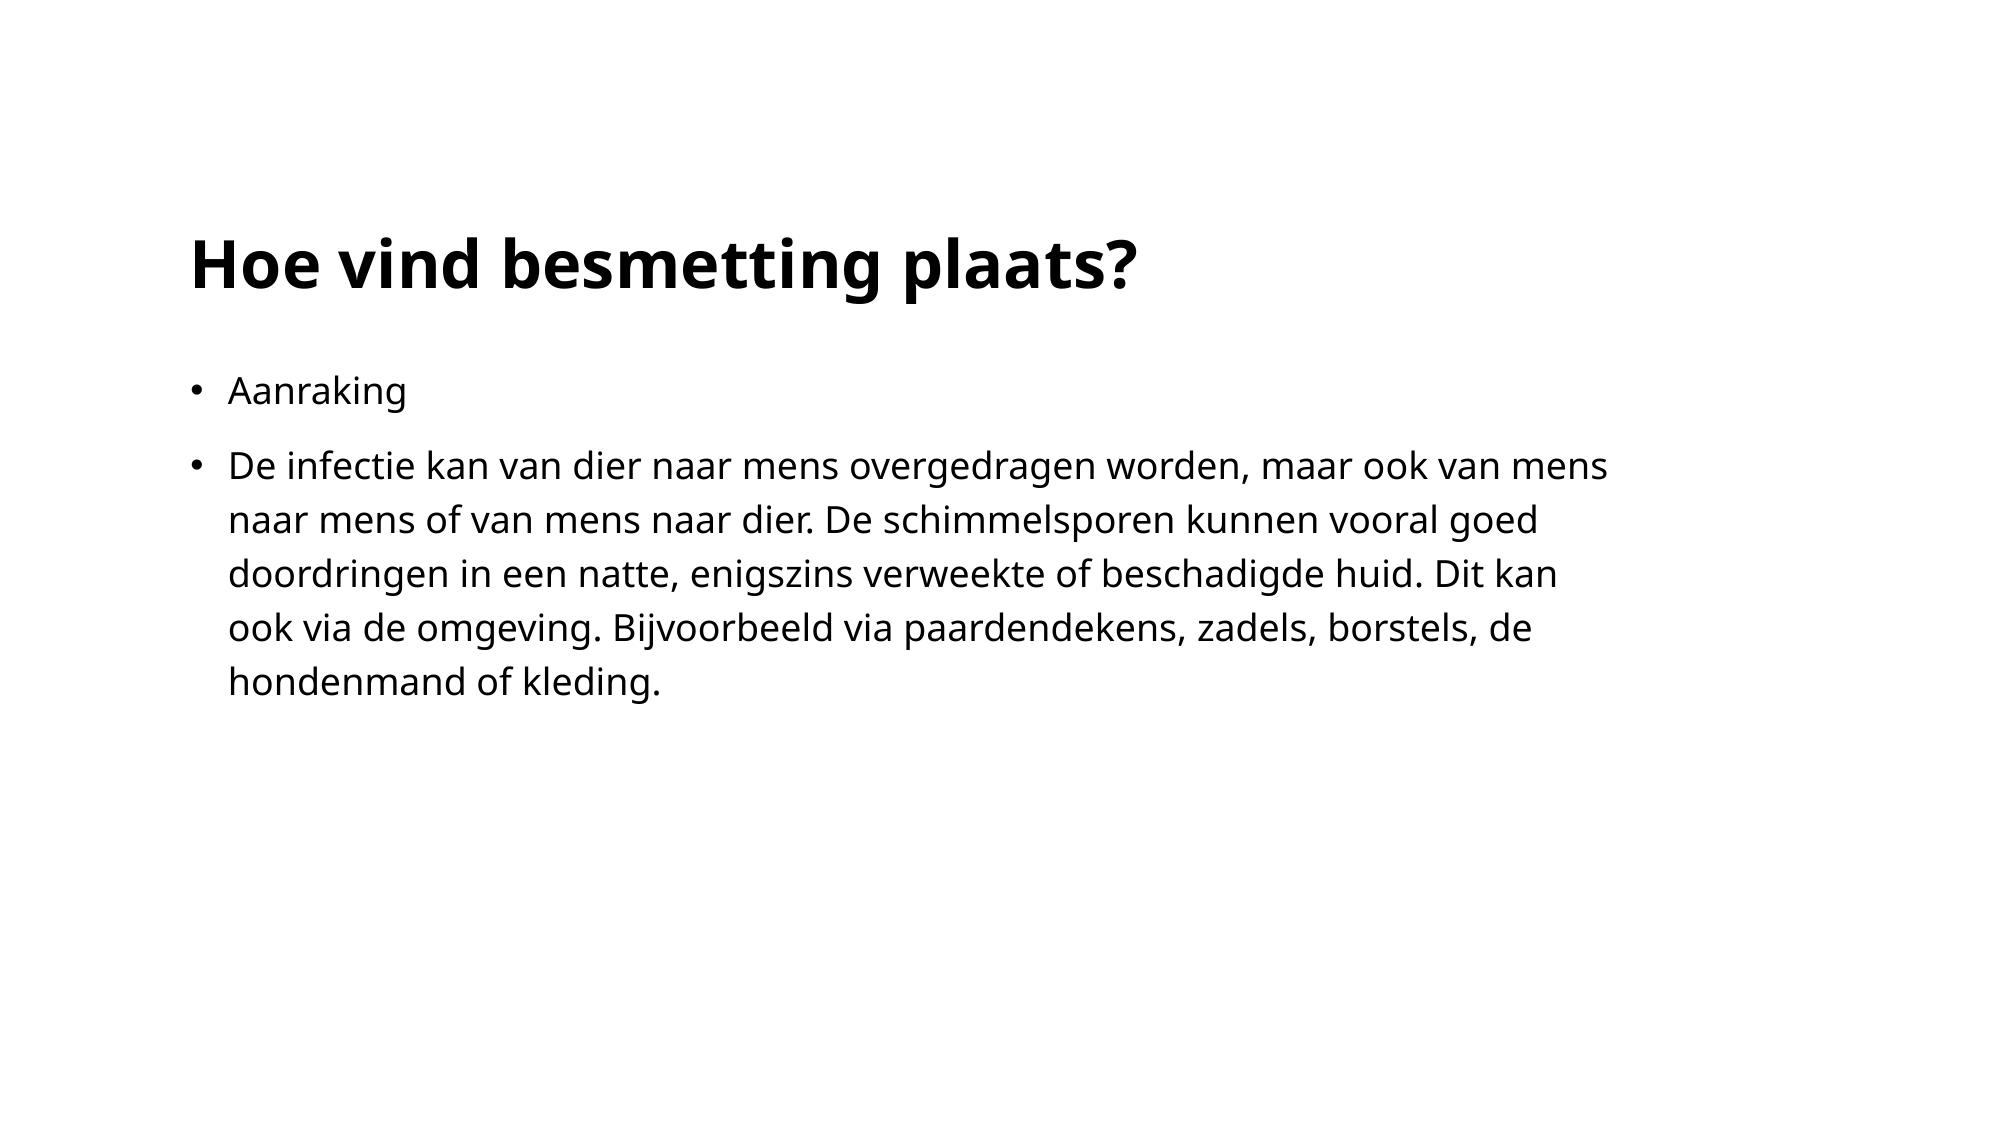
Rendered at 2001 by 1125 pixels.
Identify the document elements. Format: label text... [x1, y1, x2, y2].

title Hoe vind besmetting plaats? [174, 153, 1633, 311]
list Aanraking De infectie kan van dier naar mens overgedragen worden, maar ook van mens naar mens of van mens naar dier. De schimmelsporen kunnen vooral goed doordringen in een natte, enigszins verweekte of beschadigde huid. Dit kan ook via de omgeving. Bijvoorbeeld via paardendekens, zadels, borstels, de hondenmand of kleding. [175, 351, 1633, 955]
